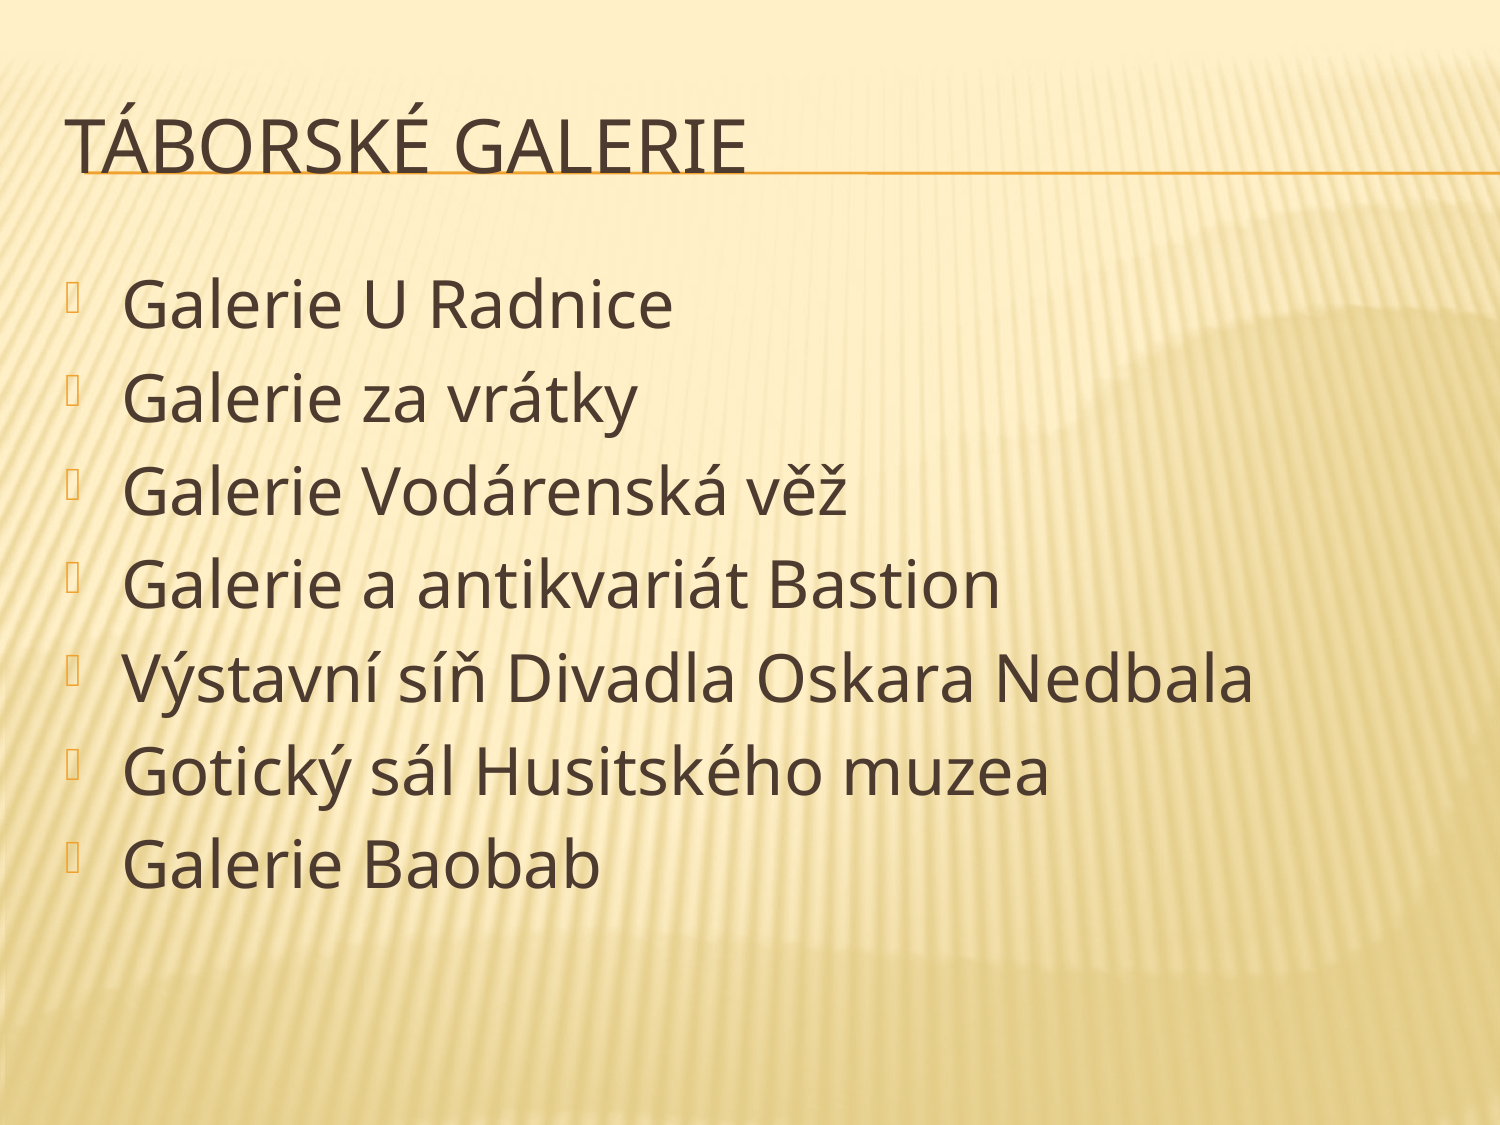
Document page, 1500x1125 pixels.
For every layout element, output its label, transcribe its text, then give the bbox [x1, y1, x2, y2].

list Galerie U Radnice Galerie za vrátky Galerie Vodárenská věž Galerie a antikvariát Bastion Výstavní síň Divadla Oskara Nedbala Gotický sál Husitského muzea Galerie Baobab [50, 254, 1475, 998]
title Táborské galerie [50, 75, 1475, 213]
